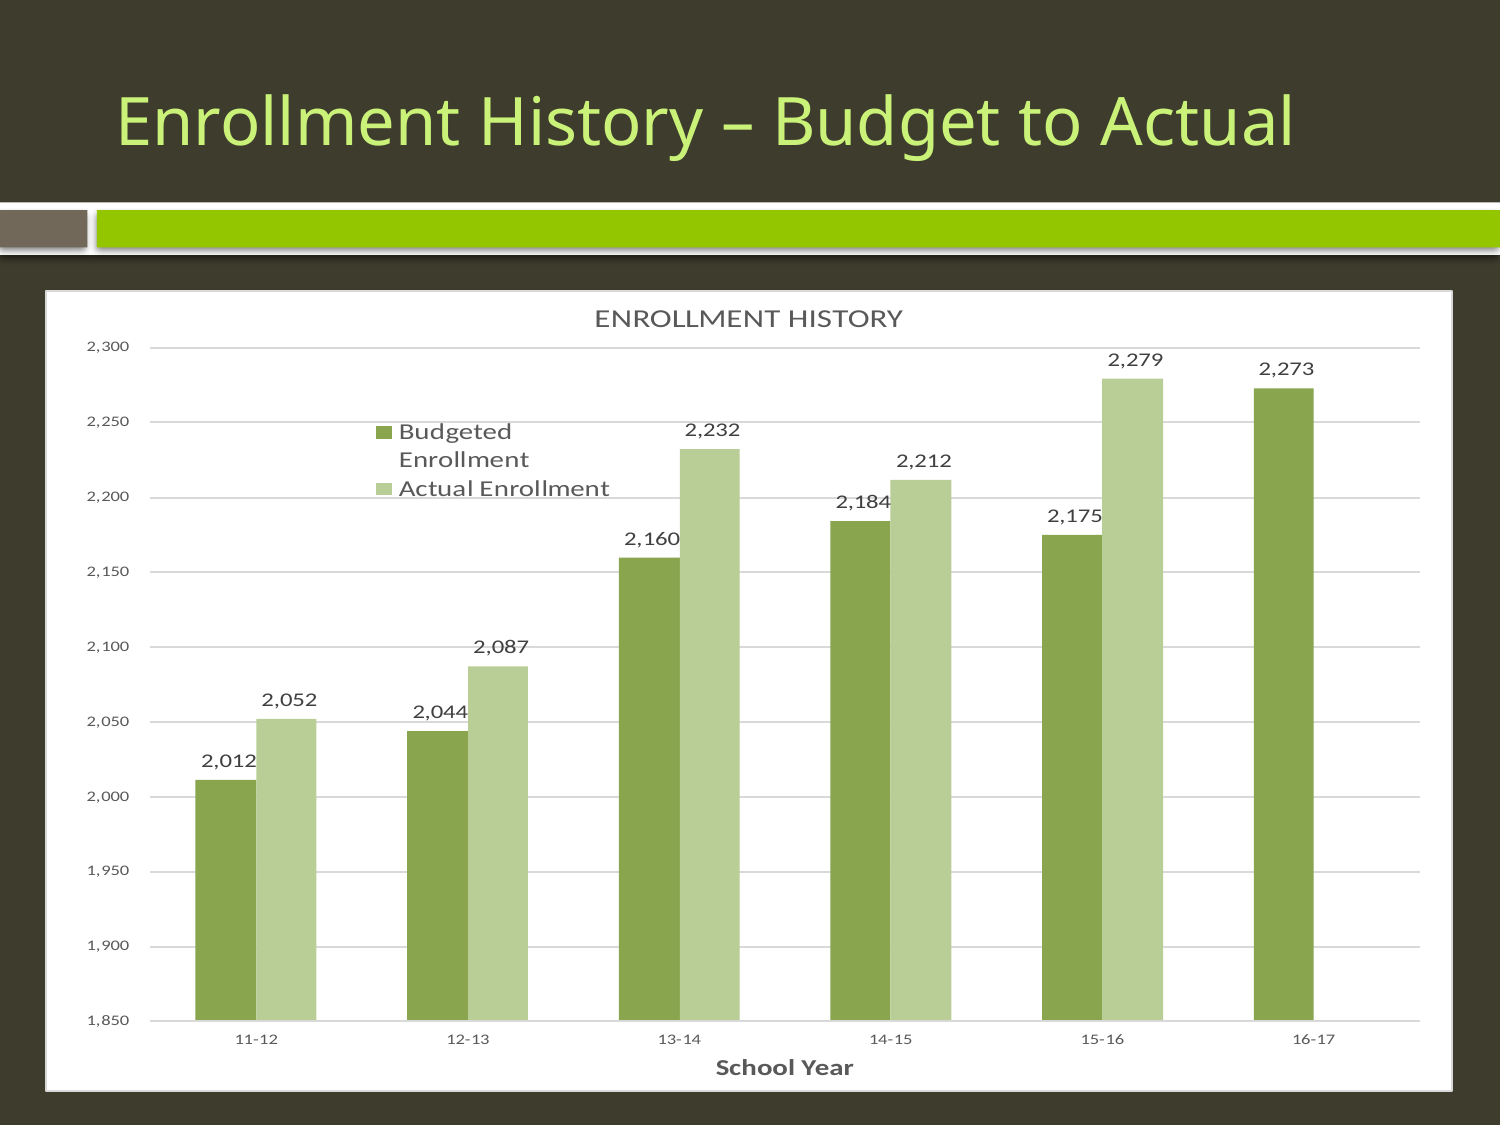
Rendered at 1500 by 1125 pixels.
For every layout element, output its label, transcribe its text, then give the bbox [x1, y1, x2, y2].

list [37, 284, 1463, 1101]
title Enrollment History – Budget to Actual [100, 37, 1438, 200]
